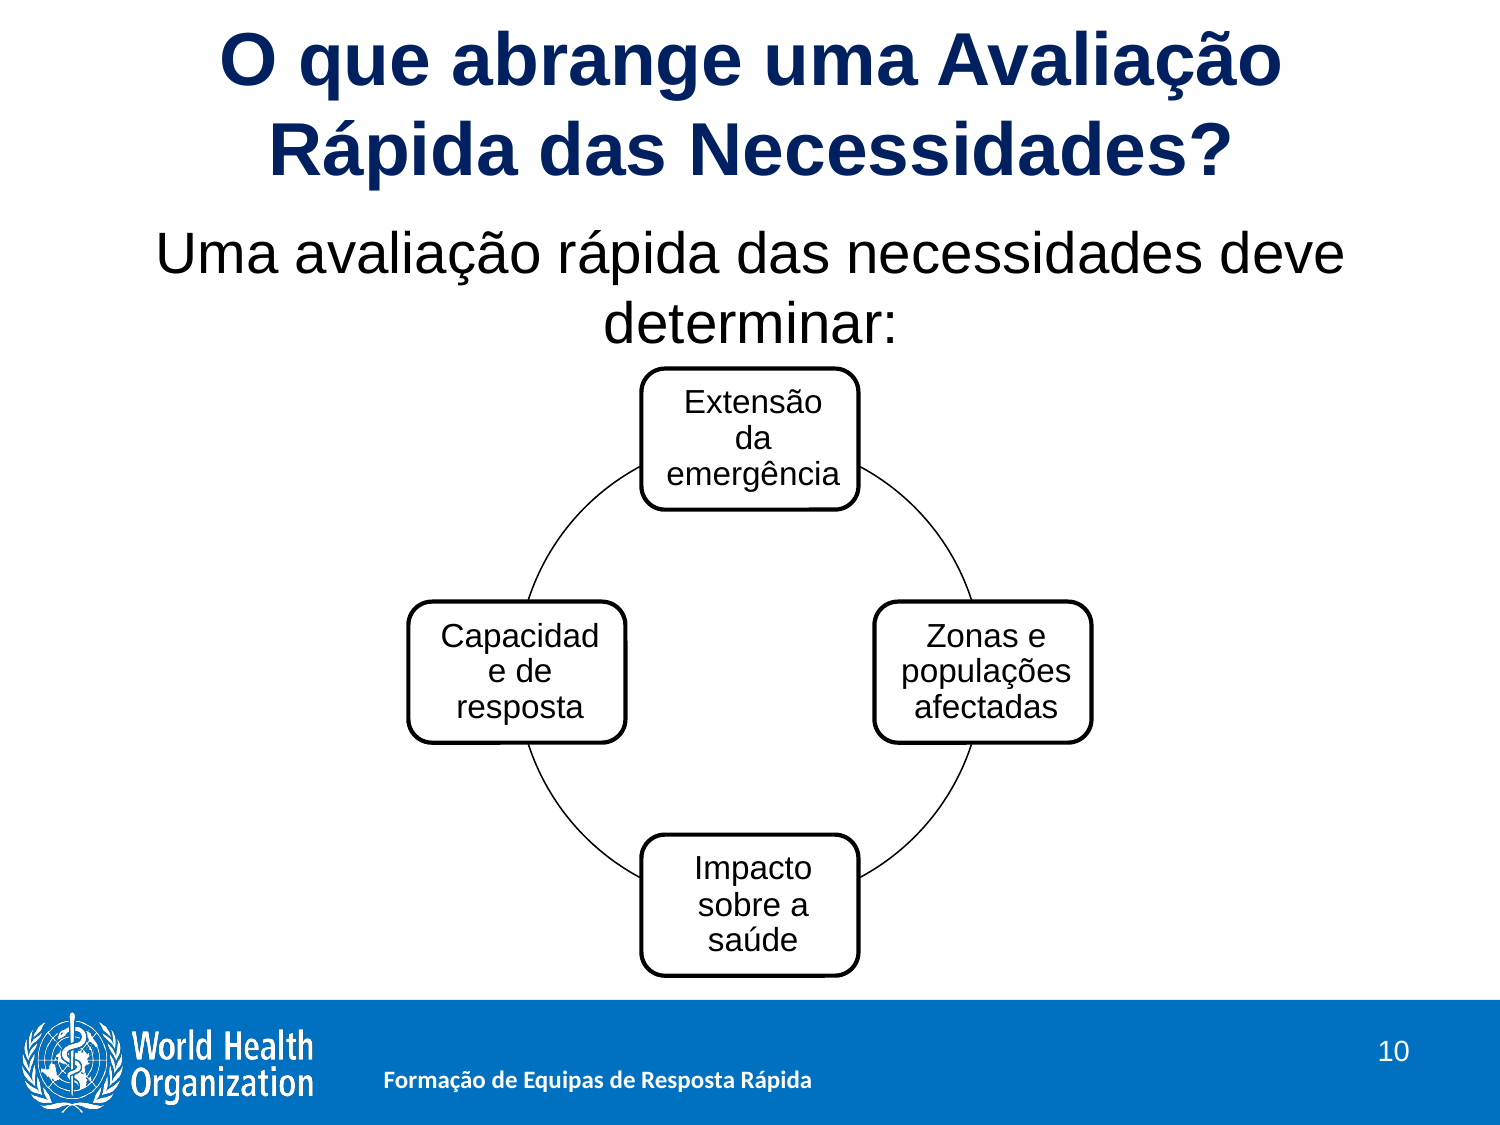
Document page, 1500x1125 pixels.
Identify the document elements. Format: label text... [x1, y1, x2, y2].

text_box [279, 368, 1221, 977]
title O que abrange uma Avaliação Rápida das Necessidades? [76, 42, 1427, 159]
text_box Uma avaliação rápida das necessidades deve determinar: [76, 208, 1427, 904]
slide_number 10 [1074, 1024, 1425, 1103]
picture [21, 1012, 313, 1113]
